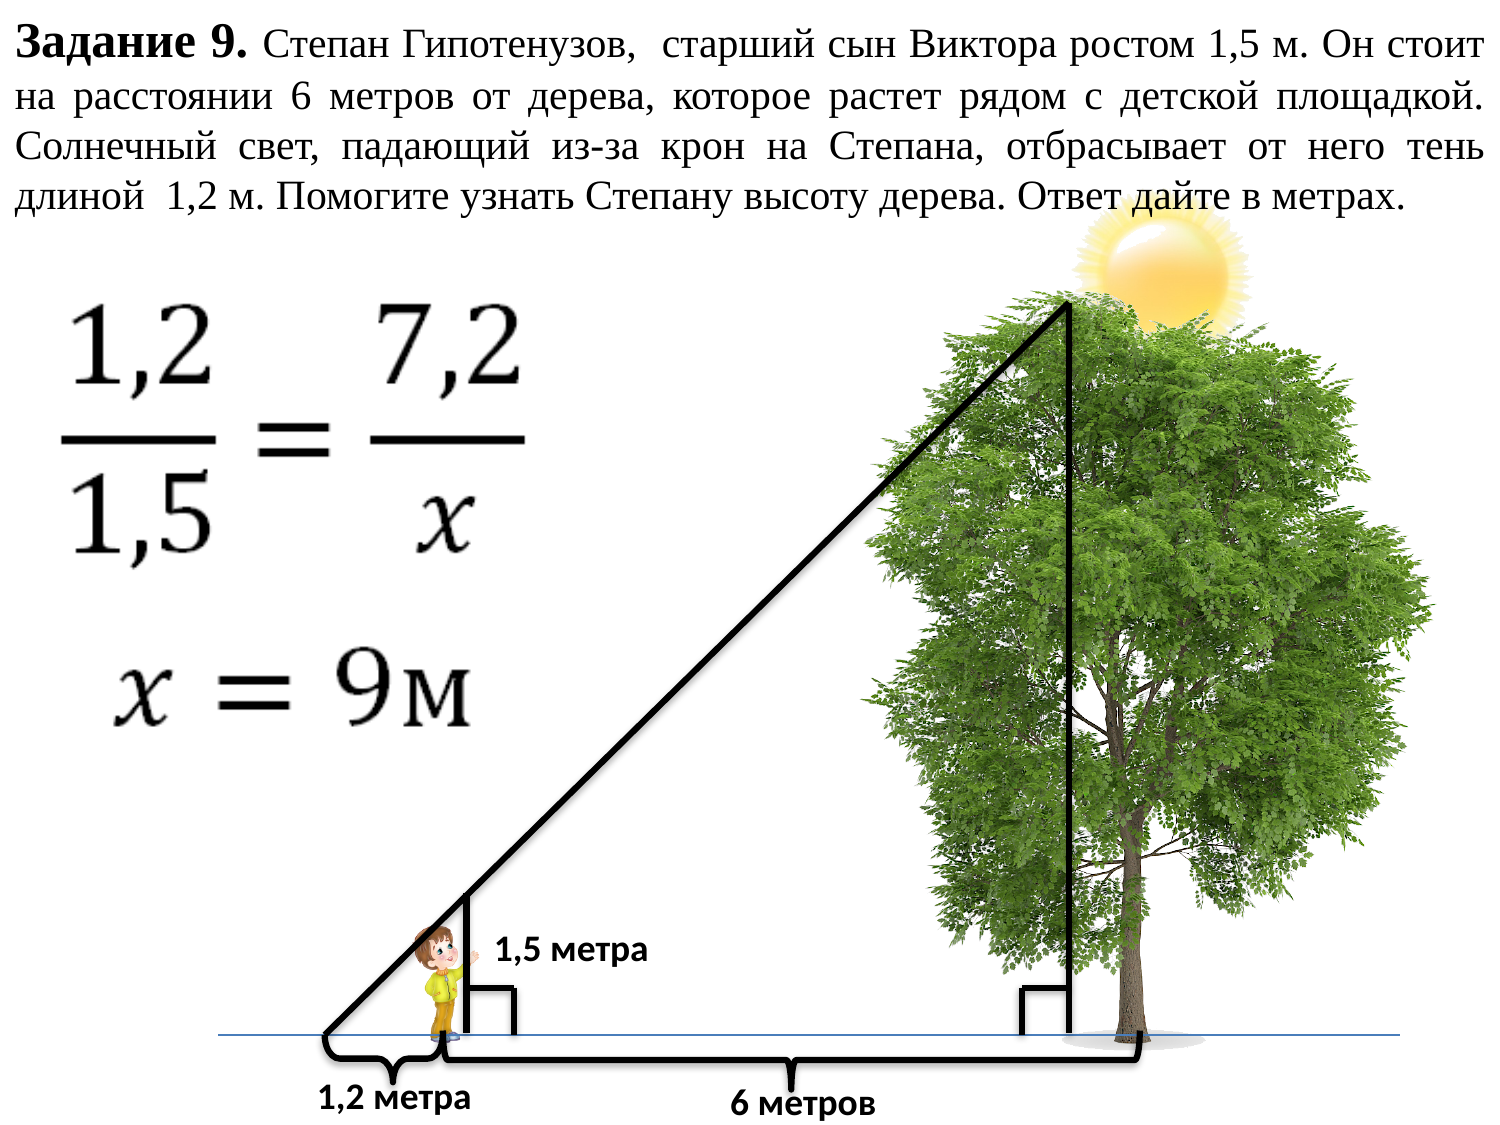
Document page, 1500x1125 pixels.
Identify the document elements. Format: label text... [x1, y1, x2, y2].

text_box [322, 1044, 441, 1064]
text_box 1,2 метра [302, 1064, 487, 1125]
text_box [444, 1045, 744, 1064]
picture [749, 136, 1500, 1090]
picture [395, 1036, 495, 1047]
text_box 6 метров [715, 1070, 892, 1125]
text_box Задание 9. Степан Гипотенузов, старший сын Виктора ростом 1,5 м. Он стоит на расстоянии 6 метров от дерева, которое растет рядом с детской площадкой. Солнечный свет, падающий из-за крон на Степана, отбрасывает от него тень длиной 1,2 м. Помогите узнать Степану высоту дерева. Ответ дайте в метрах. [0, 0, 1500, 225]
picture [40, 266, 568, 754]
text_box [324, 302, 1068, 1036]
